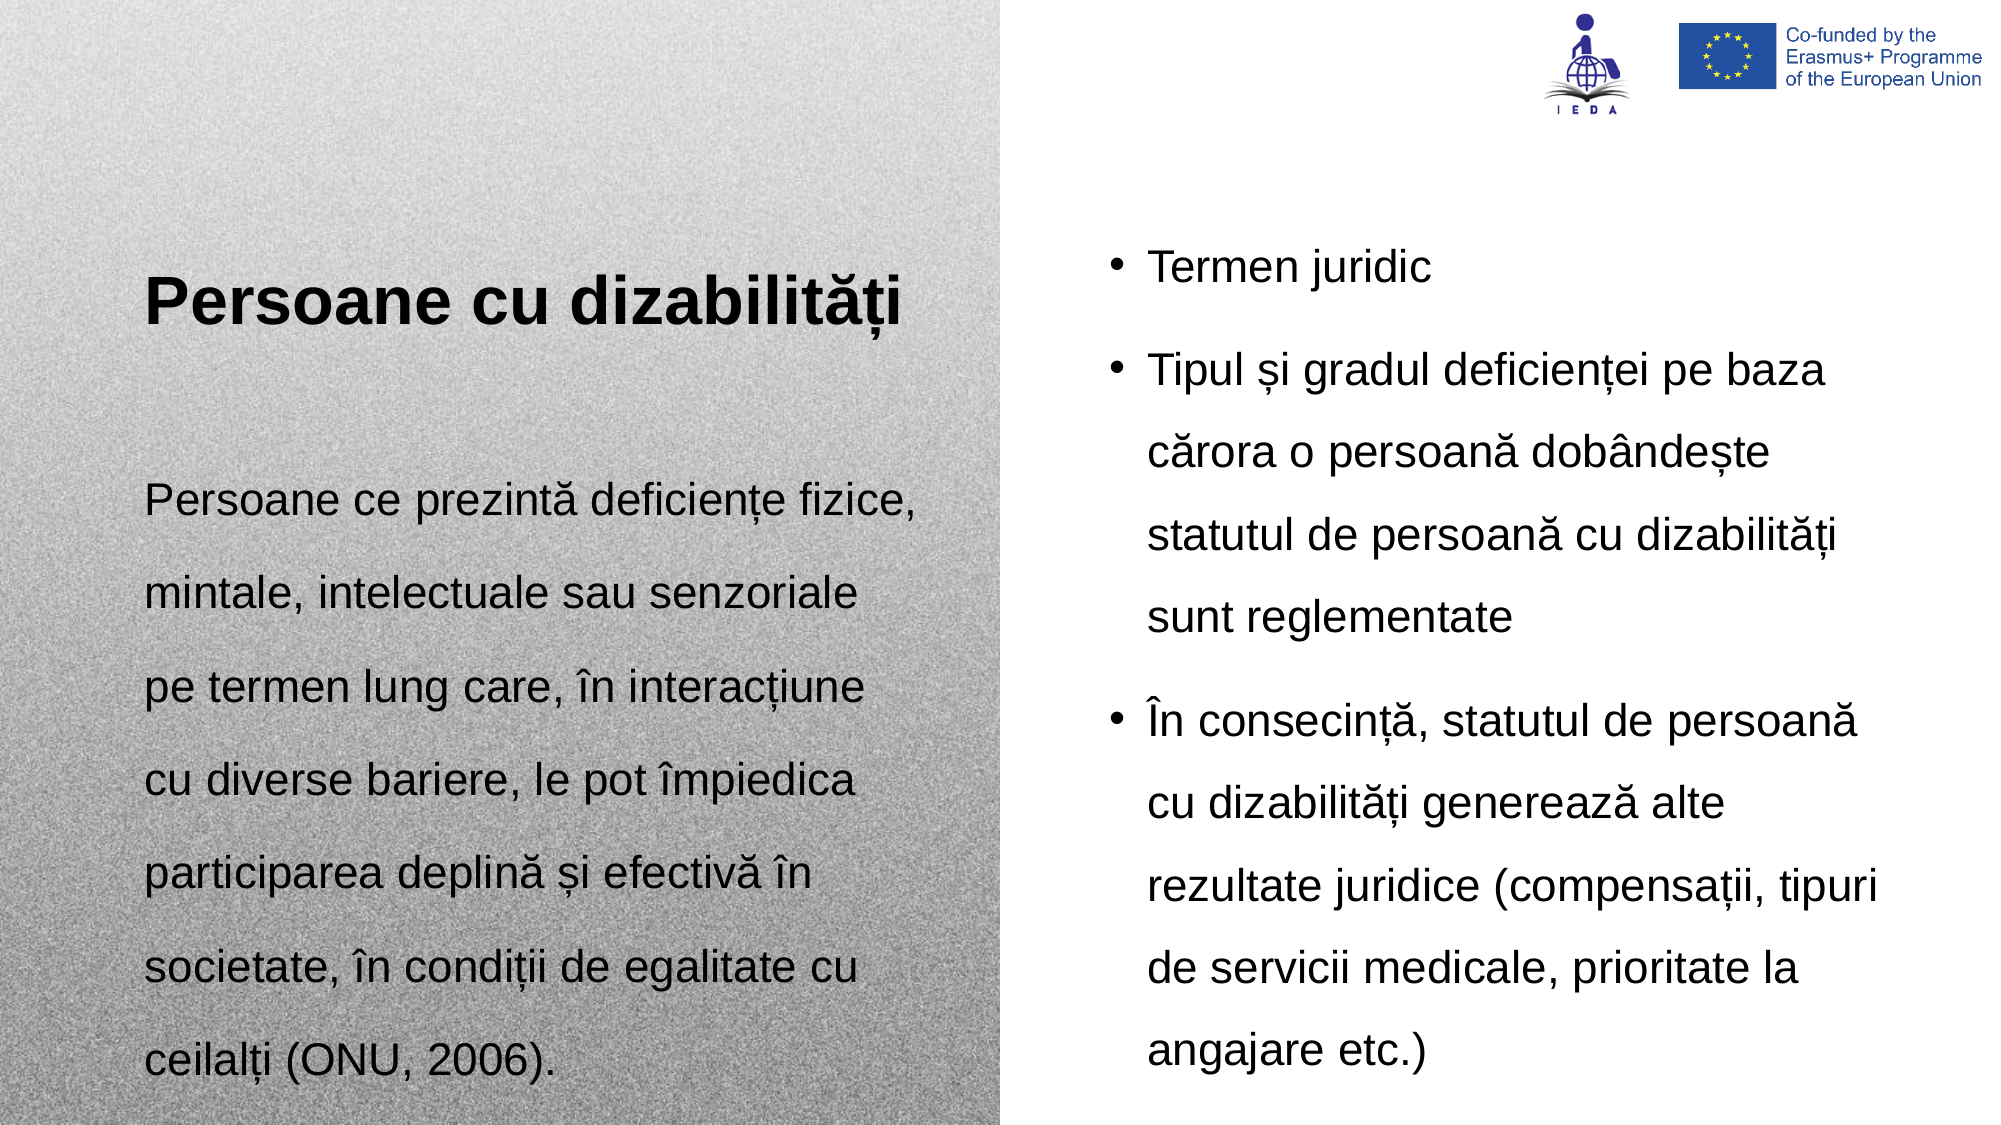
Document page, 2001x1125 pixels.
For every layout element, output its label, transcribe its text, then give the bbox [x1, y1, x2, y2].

text_box Termen juridic Tipul și gradul deficienței pe baza cărora o persoană dobândește statutul de persoană cu dizabilități sunt reglementate În consecință, statutul de persoană cu dizabilități generează alte rezultate juridice (compensații, tipuri de servicii medicale, prioritate la angajare etc.) [1094, 201, 1902, 1032]
picture [1677, 22, 2000, 94]
picture [0, 0, 1001, 1125]
picture [1528, 0, 1645, 127]
